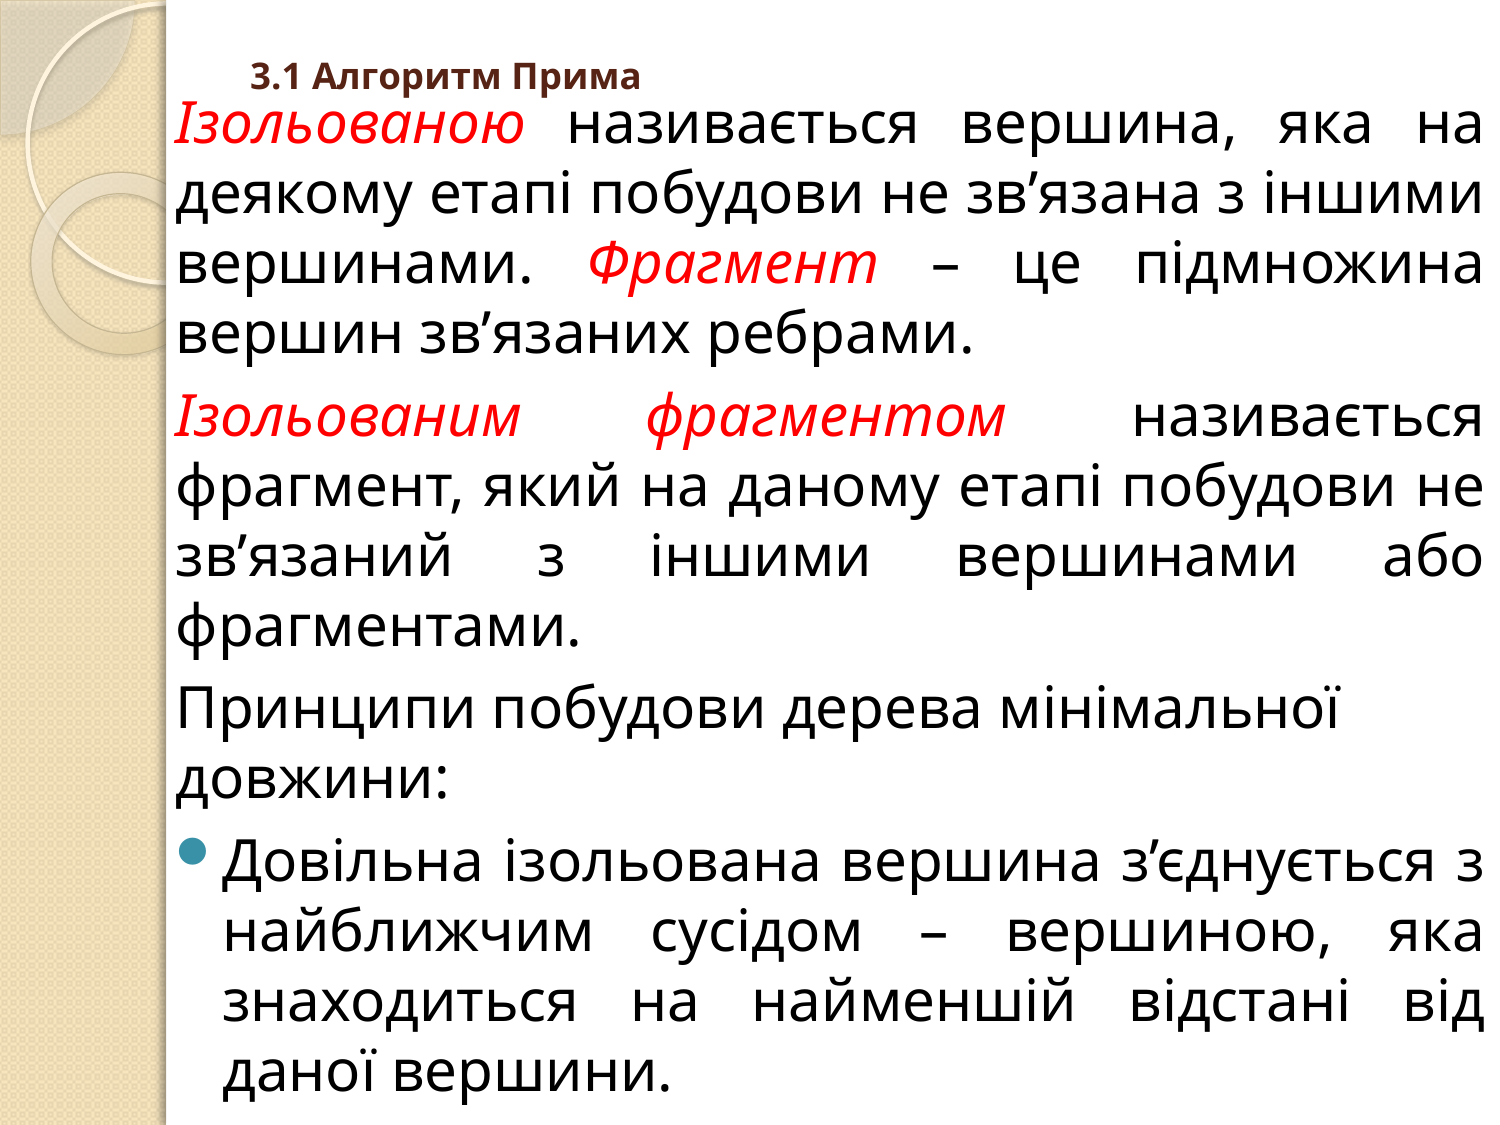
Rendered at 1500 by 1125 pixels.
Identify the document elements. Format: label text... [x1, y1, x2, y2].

title 3.1 Алгоритм Прима [235, 45, 1466, 78]
list Ізольованою називається вершина, яка на деякому етапі побудови не зв’язана з іншими вершинами. Фрагмент – це підмножина вершин зв’язаних ребрами. Ізольованим фрагментом називається фрагмент, який на даному етапі побудови не зв’язаний з іншими вершинами або фрагментами. Принципи побудови дерева мінімальної довжини: Довільна ізольована вершина з’єднується з найближчим сусідом – вершиною, яка знаходиться на найменшій відстані від даної вершини. Довільний ізольований фрагмент з’єднується з найближчим сусідом найкоротшим ребром. [147, 78, 1500, 1083]
